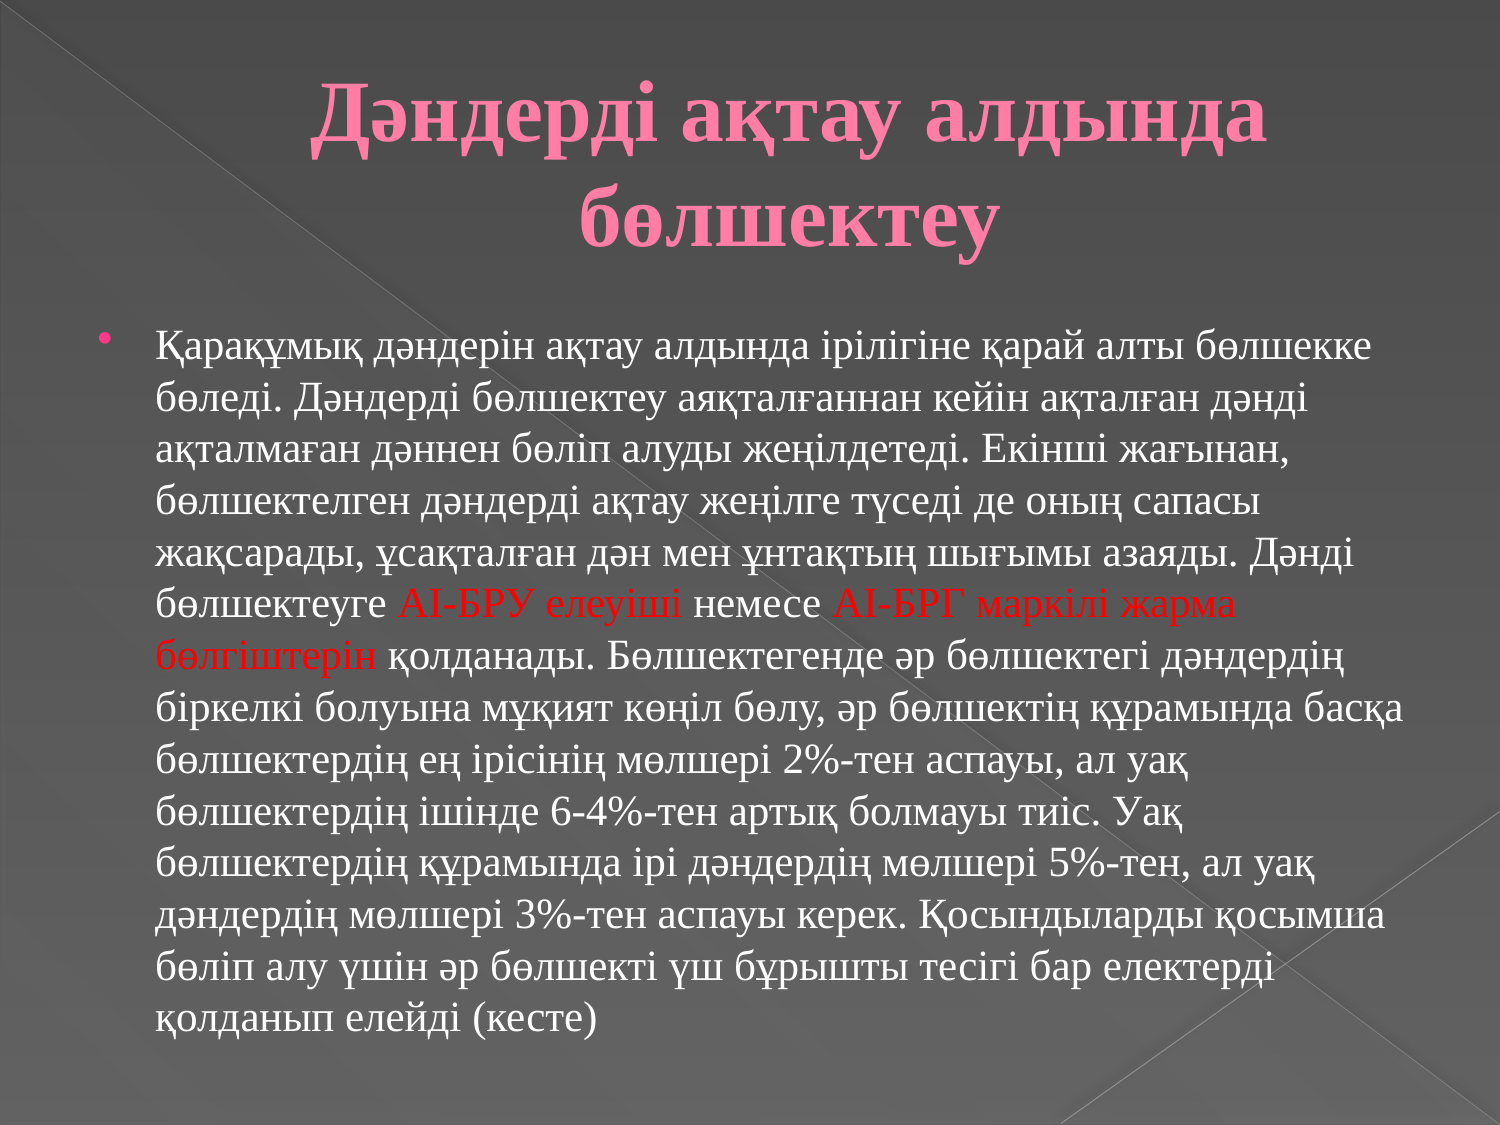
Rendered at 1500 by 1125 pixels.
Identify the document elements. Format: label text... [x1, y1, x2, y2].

title Дәндерді ақтау алдында бөлшектеу [75, 43, 1425, 274]
list Қарақұмық дәндерін ақтау алдында ірілігіне қарай алты бөлшекке бөледі. Дәндерді бөлшектеу аяқталғаннан кейін ақталған дәнді ақталмаған дәннен бөліп алуды жеңілдетеді. Екінші жағынан, бөлшектелген дәндерді ақтау жеңілге түседі де оның сапасы жақсарады, ұсақталған дән мен ұнтақтың шығымы азаяды. Дәнді бөлшектеуге АІ-БРУ елеуіші немесе АІ-БРГ маркілі жарма бөлгіштерін қолданады. Бөлшектегенде әр бөлшектегі дәндердің біркелкі болуына мұқият көңіл бөлу, әр бөлшектің құрамында басқа бөлшектердің ең ірісінің мөлшері 2%-тен аспауы, ал уақ бөлшектердің ішінде 6-4%-тен артық болмауы тиіс. Уақ бөлшектердің құрамында ірі дәндердің мөлшері 5%-тен, ал уақ дәндердің мөлшері 3%-тен аспауы керек. Қосындыларды қосымша бөліп алу үшін әр бөлшекті үш бұрышты тесігі бар електерді қолданып елейді (кесте) [75, 308, 1425, 1059]
